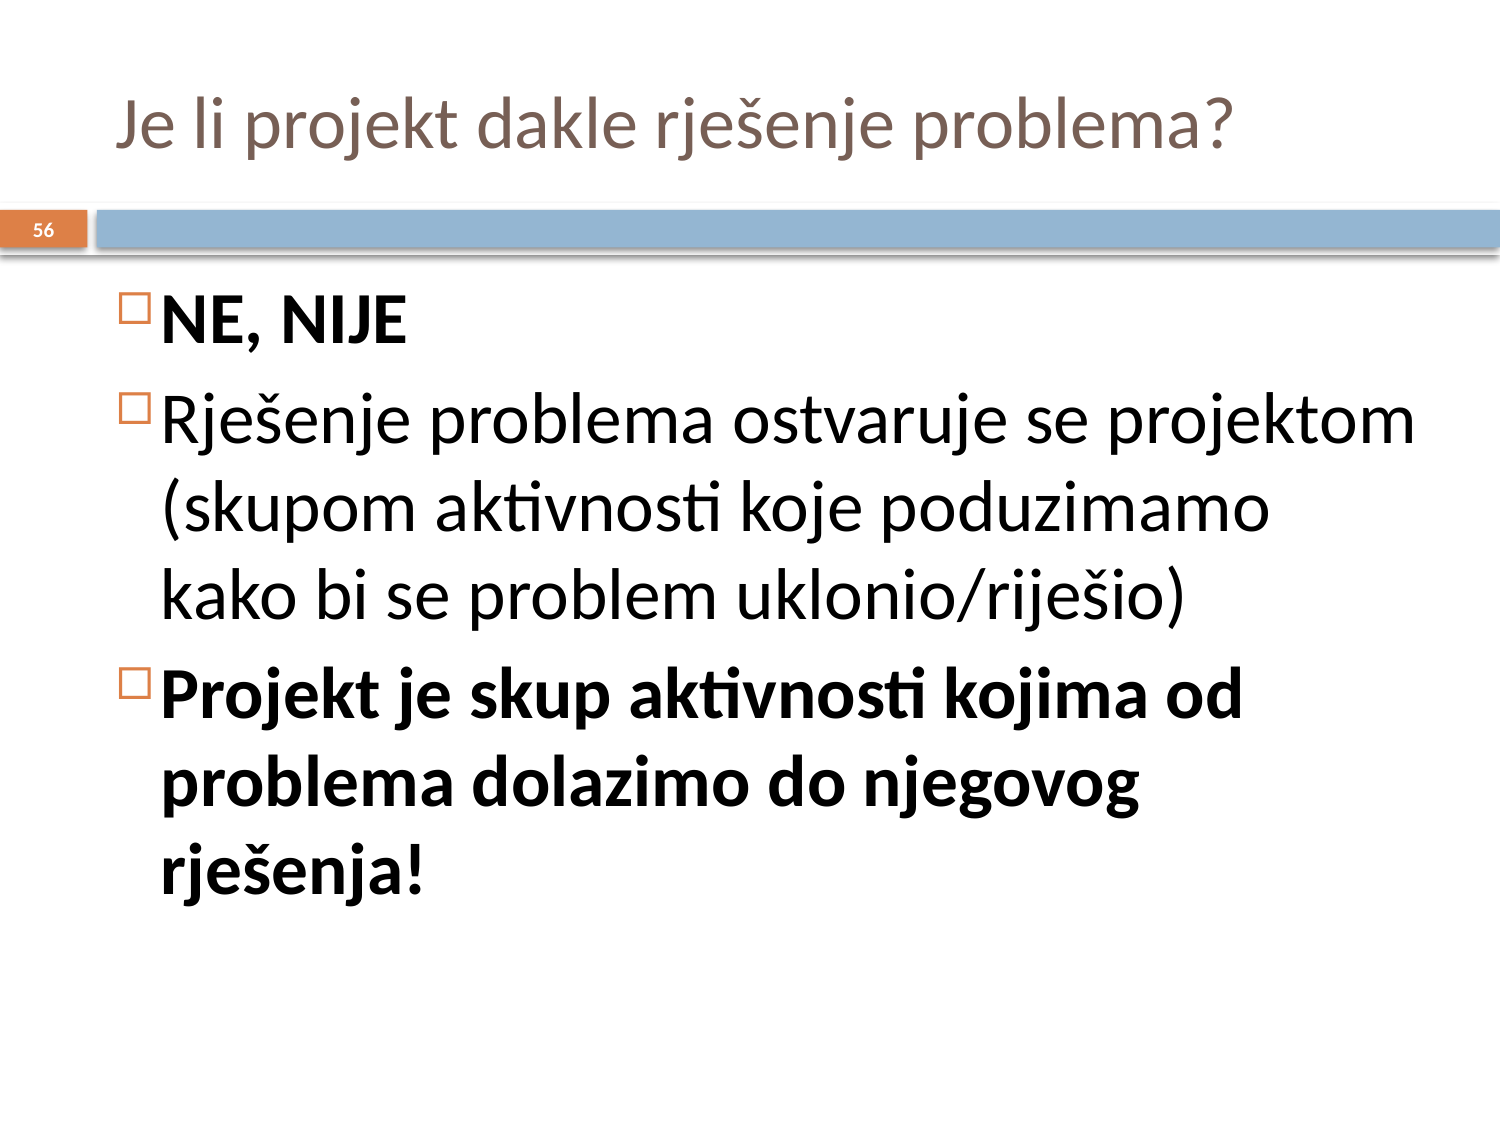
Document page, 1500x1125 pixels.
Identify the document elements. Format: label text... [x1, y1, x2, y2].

slide_number 56 [0, 208, 88, 249]
list NE, NIJE Rješenje problema ostvaruje se projektom (skupom aktivnosti koje poduzimamo kako bi se problem uklonio/riješio) Projekt je skup aktivnosti kojima od problema dolazimo do njegovog rješenja! [100, 262, 1439, 1001]
title Je li projekt dakle rješenje problema? [100, 37, 1439, 201]
